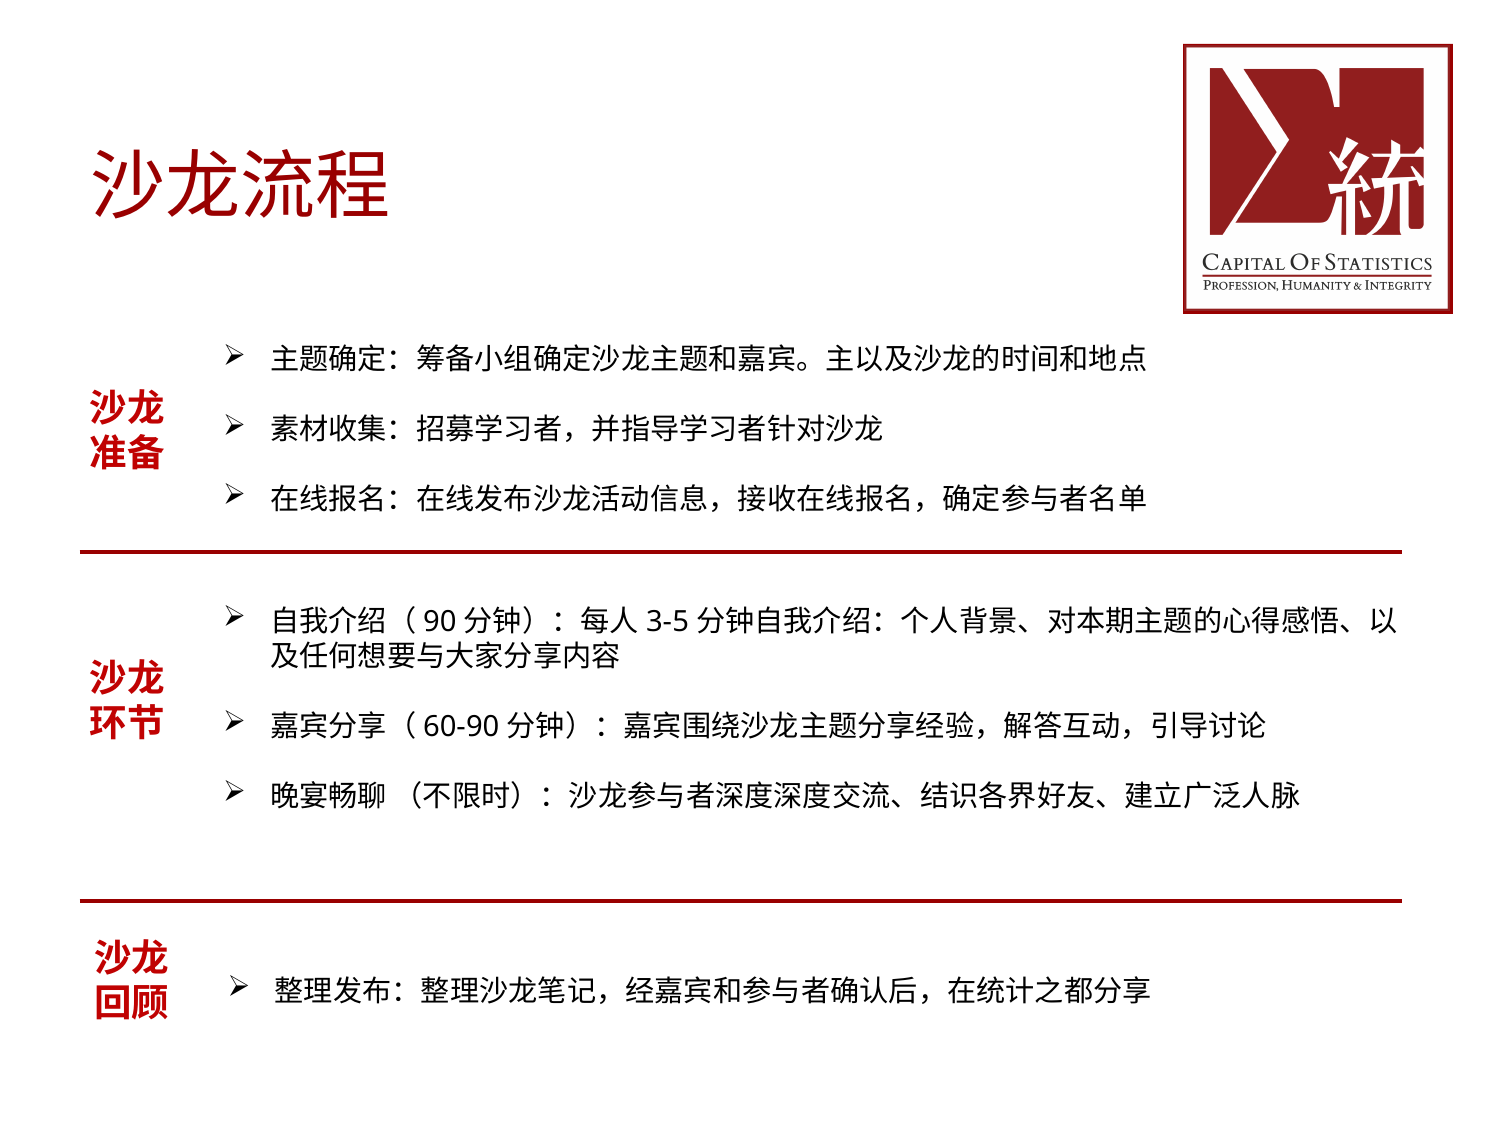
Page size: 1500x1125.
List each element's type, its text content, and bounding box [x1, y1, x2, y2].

text_box 沙龙准备 [74, 376, 209, 481]
text_box 主题确定：筹备小组确定沙龙主题和嘉宾。主以及沙龙的时间和地点 素材收集：招募学习者，并指导学习者针对沙龙 在线报名：在线发布沙龙活动信息，接收在线报名，确定参与者名单 [208, 333, 1284, 523]
text_box 整理发布：整理沙龙笔记，经嘉宾和参与者确认后，在统计之都分享 [213, 964, 1288, 1015]
title 沙龙流程 [75, 47, 1143, 235]
text_box 沙龙环节 [74, 646, 209, 752]
text_box 沙龙回顾 [79, 926, 213, 1077]
text_box 自我介绍（90分钟）：每人3-5分钟自我介绍：个人背景、对本期主题的心得感悟、以及任何想要与大家分享内容 嘉宾分享（60-90分钟）：嘉宾围绕沙龙主题分享经验，解答互动，引导讨论 晚宴畅聊 （不限时）：沙龙参与者深度深度交流、结识各界好友、建立广泛人脉 [208, 594, 1425, 820]
picture [1184, 45, 1450, 311]
